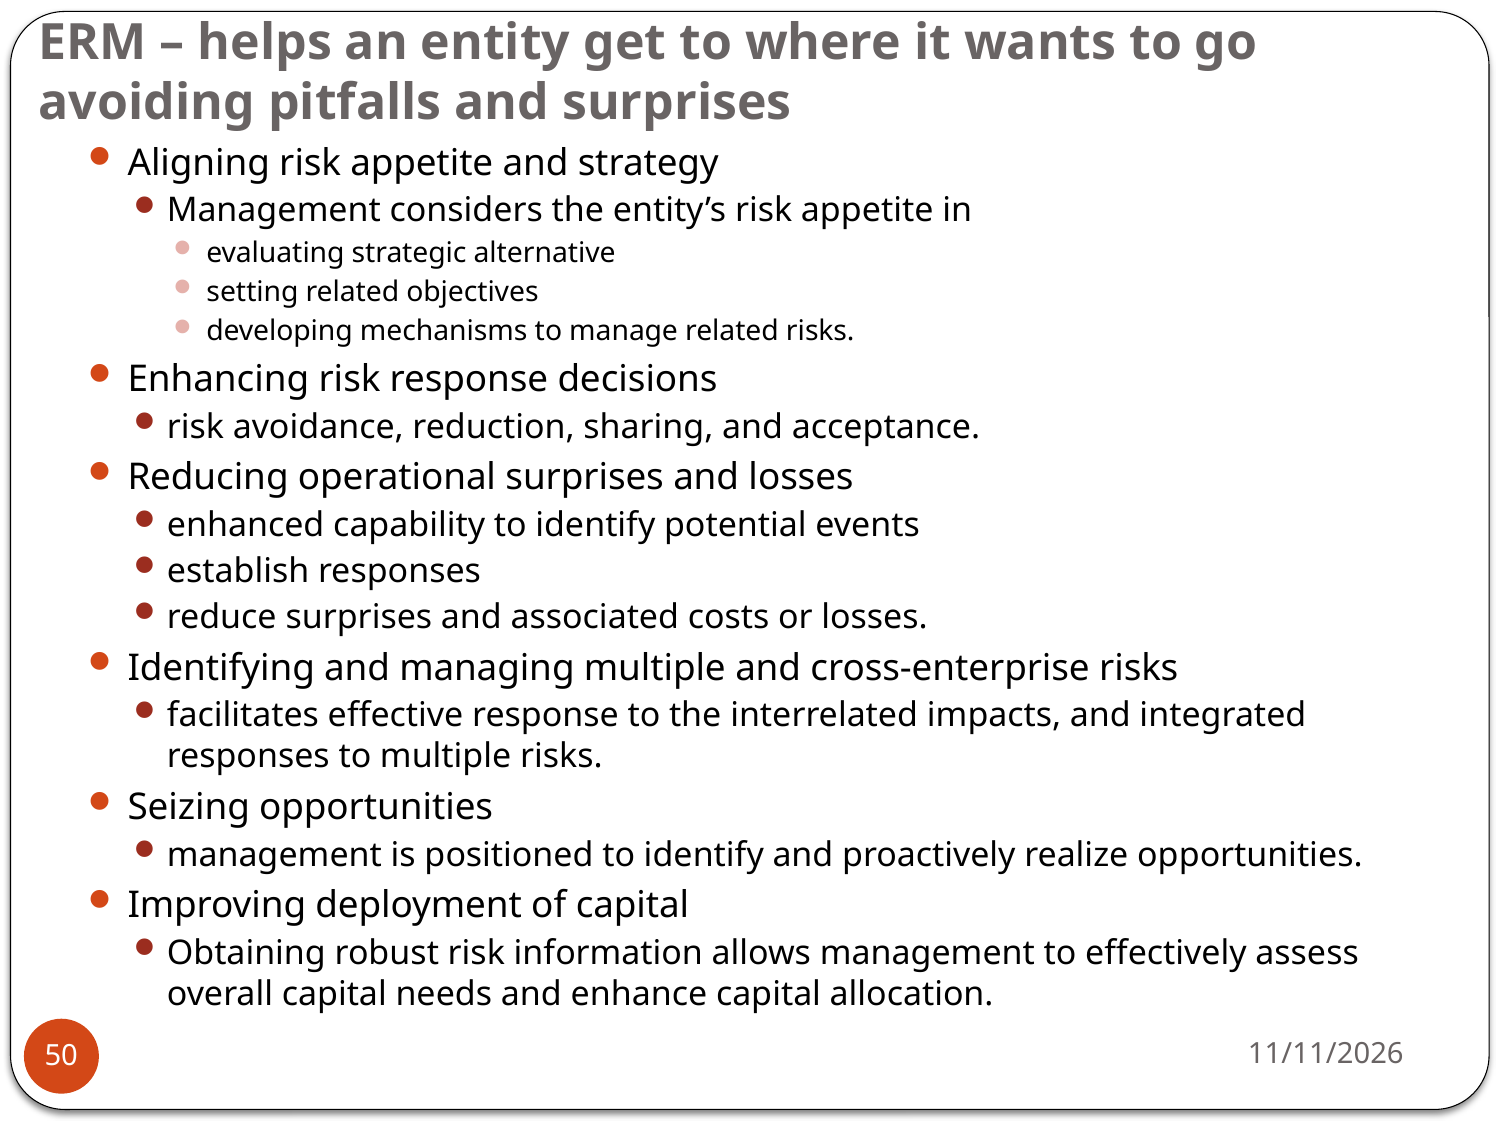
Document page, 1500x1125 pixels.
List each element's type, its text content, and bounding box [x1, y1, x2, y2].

title ERM – helps an entity get to where it wants to go avoiding pitfalls and surprises [23, 45, 1484, 145]
slide_number 50 [23, 1018, 99, 1094]
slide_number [1012, 1021, 1419, 1094]
list Aligning risk appetite and strategy Management considers the entity’s risk appetite in evaluating strategic alternative setting related objectives developing mechanisms to manage related risks. Enhancing risk response decisions risk avoidance, reduction, sharing, and acceptance. Reducing operational surprises and losses enhanced capability to identify potential events establish responses reduce surprises and associated costs or losses. Identifying and managing multiple and cross-enterprise risks facilitates effective response to the interrelated impacts, and integrated responses to multiple risks. Seizing opportunities management is positioned to identify and proactively realize opportunities. Improving deployment of capital Obtaining robust risk information allows management to effectively assess overall capital needs and enhance capital allocation. [73, 131, 1425, 1021]
